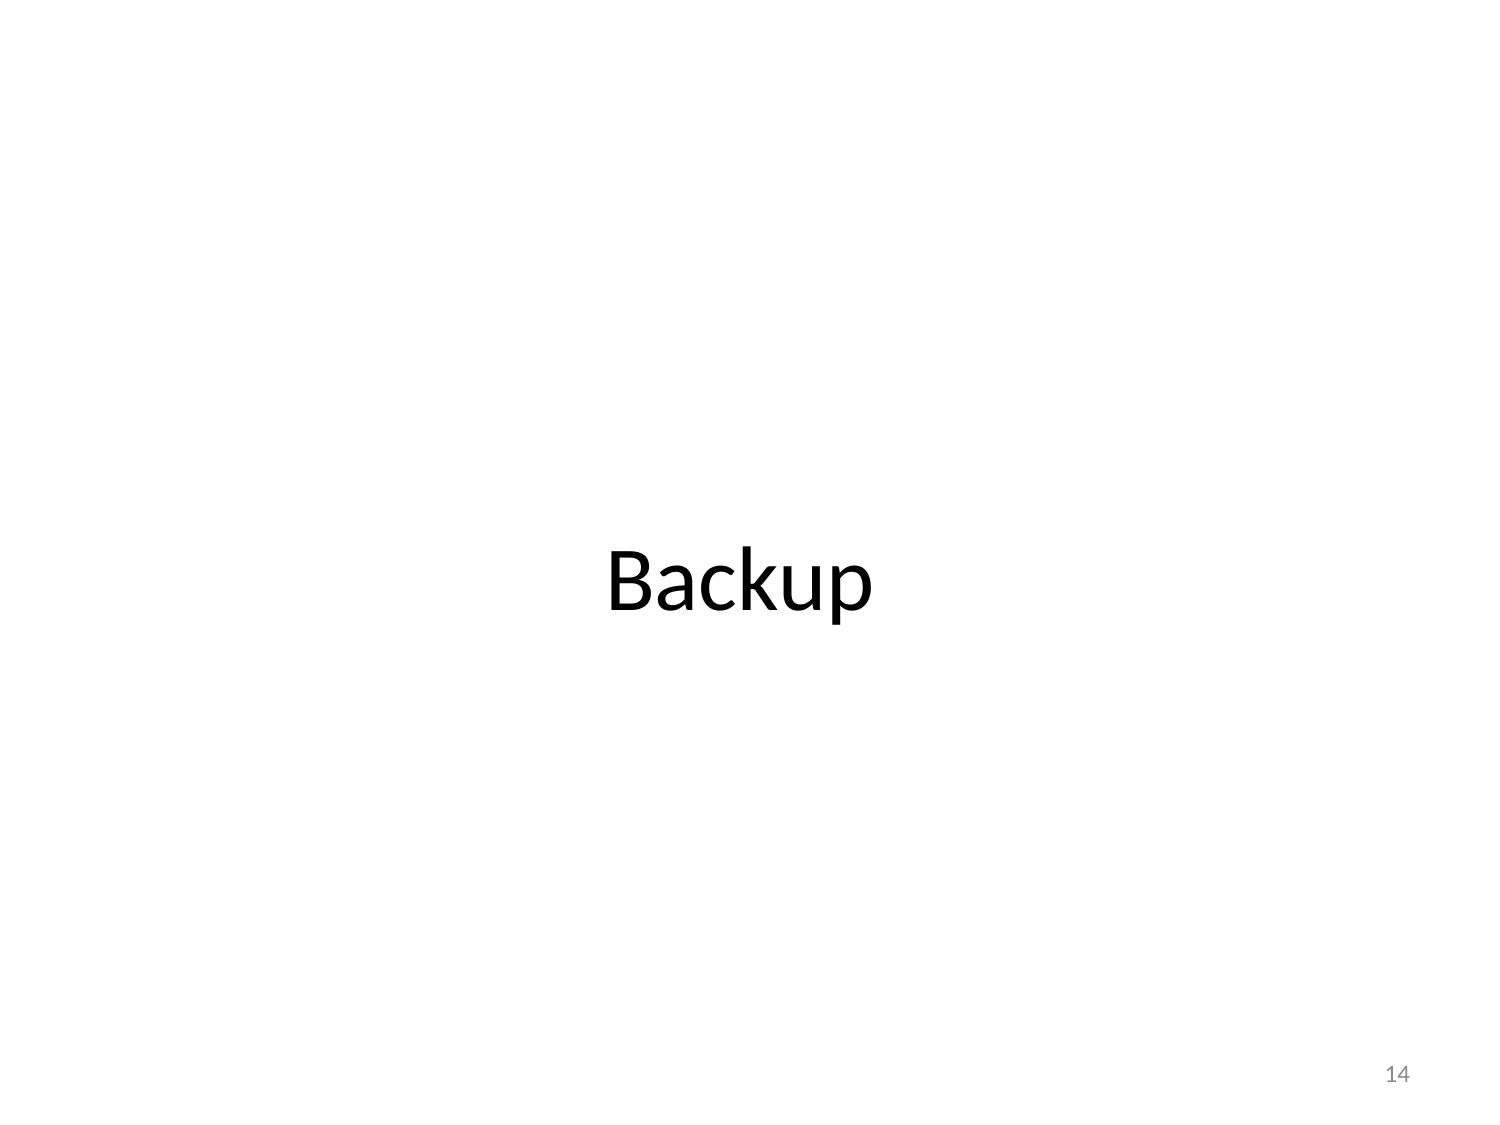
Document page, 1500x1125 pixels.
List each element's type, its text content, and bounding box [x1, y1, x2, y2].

slide_number 14 [1074, 1042, 1425, 1103]
title Backup [64, 479, 1415, 668]
